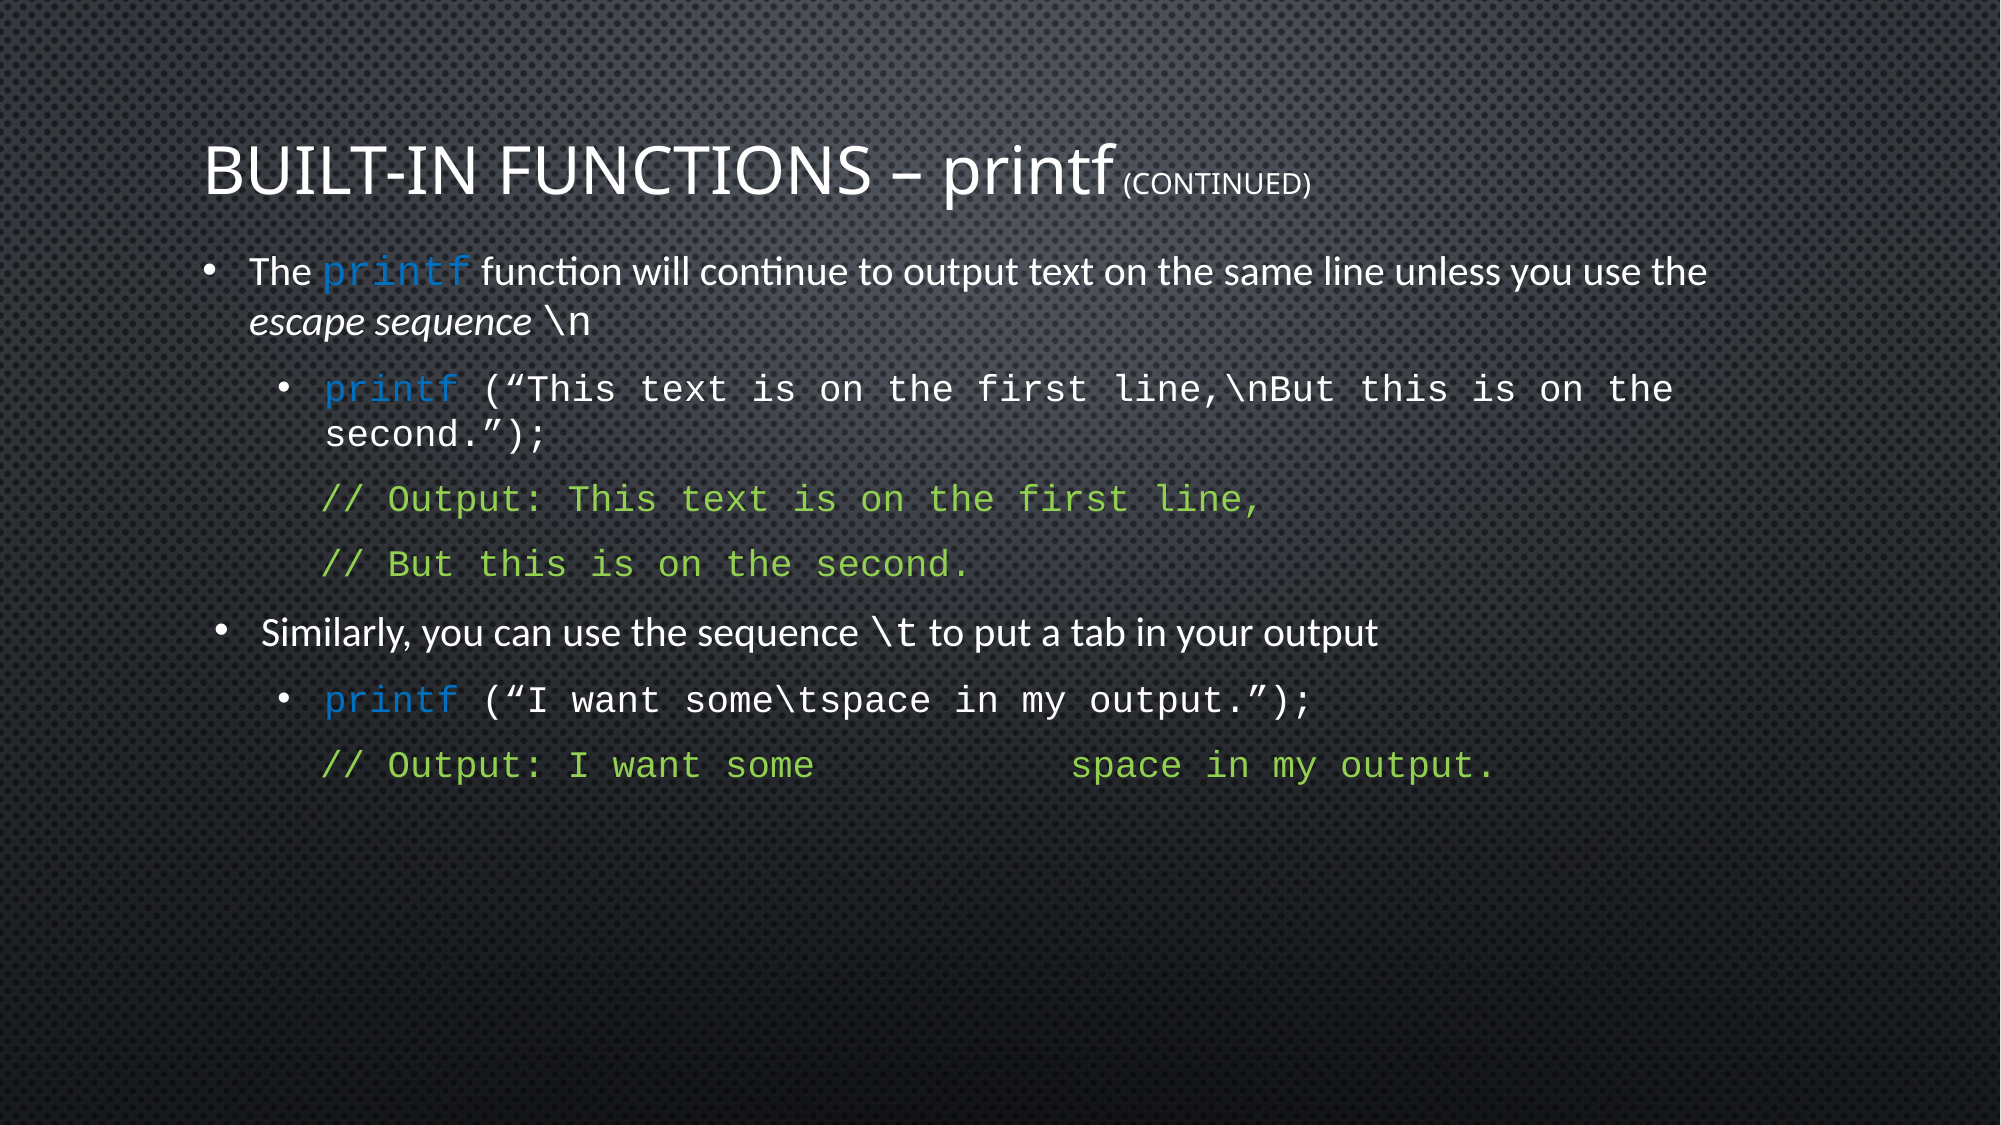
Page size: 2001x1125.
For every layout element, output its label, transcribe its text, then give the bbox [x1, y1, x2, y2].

list The printf function will continue to output text on the same line unless you use the escape sequence \n printf (“This text is on the first line,\nBut this is on the second.”); // Output: This text is on the first line, // But this is on the second. Similarly, you can use the sequence \t to put a tab in your output printf (“I want some\tspace in my output.”); // Output: I want some space in my output. [187, 236, 1813, 950]
title BUILT-IN FUNCTIONS – printf (Continued) [187, 99, 1813, 236]
